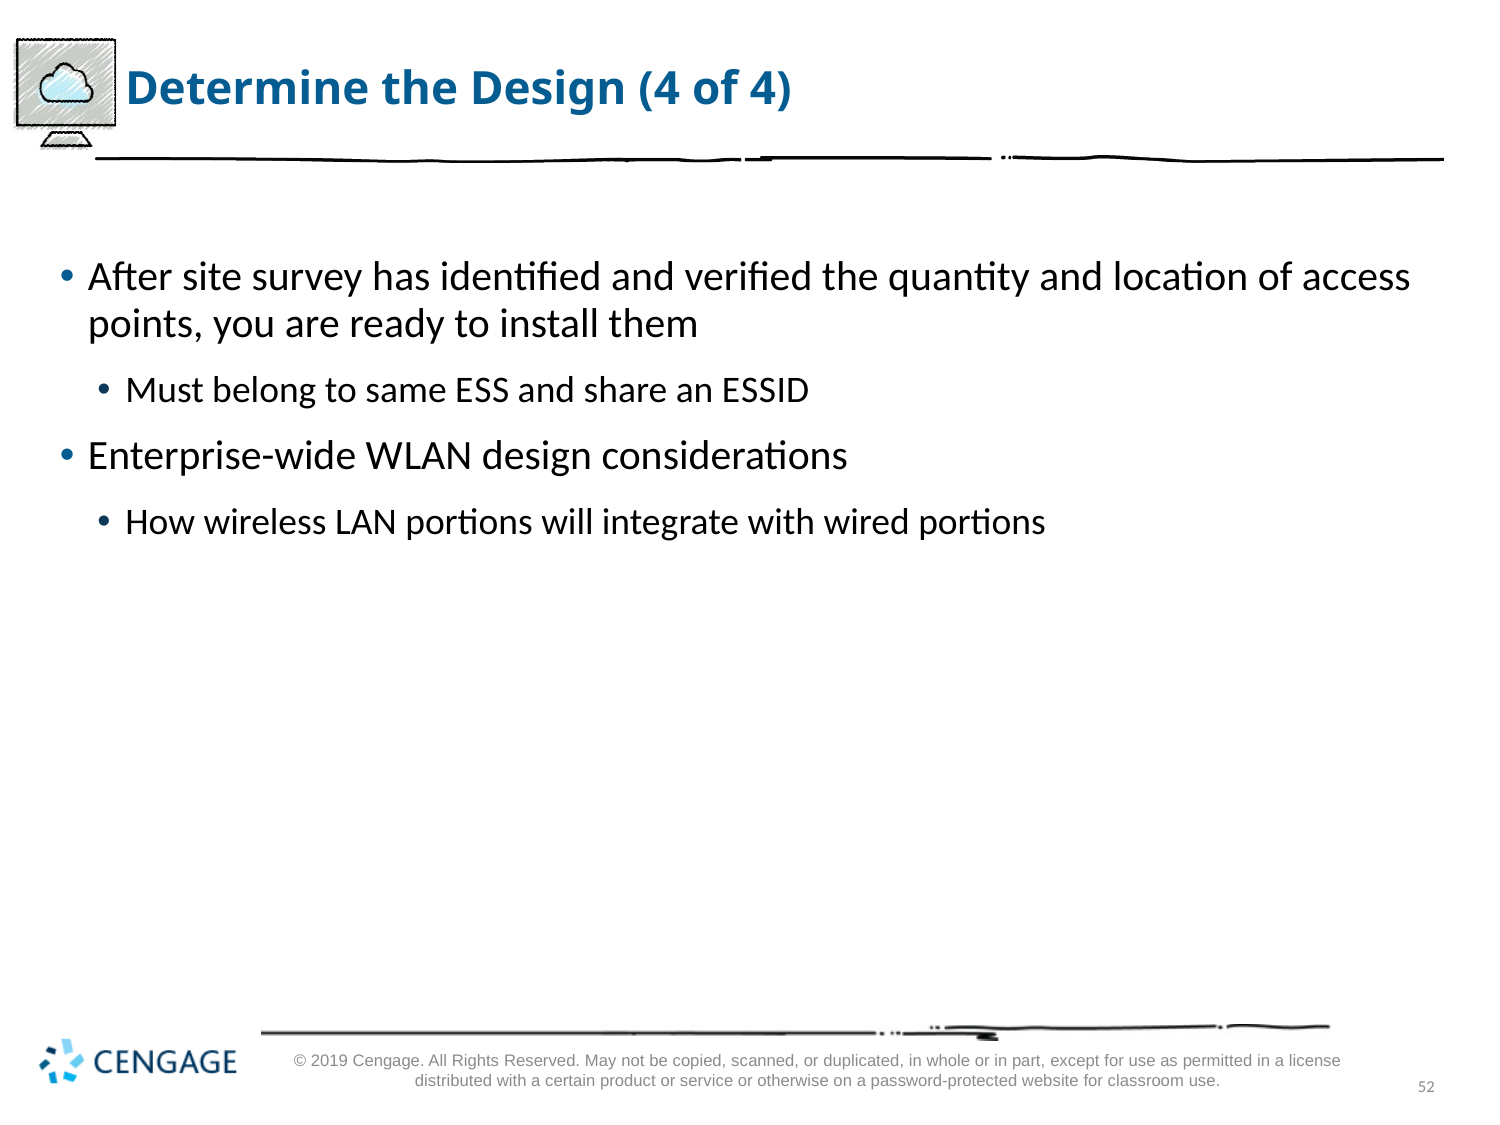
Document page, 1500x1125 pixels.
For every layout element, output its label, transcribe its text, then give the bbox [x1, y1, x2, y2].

list After site survey has identified and verified the quantity and location of access points, you are ready to install them Must belong to same E S S and share an E S S ID Enterprise-wide W LAN design considerations How wireless LAN portions will integrate with wired portions [59, 252, 1441, 546]
picture [19, 1025, 249, 1096]
picture [261, 1024, 1331, 1041]
footer © 2019 Cengage. All Rights Reserved. May not be copied, scanned, or duplicated, in whole or in part, except for use as permitted in a license distributed with a certain product or service or otherwise on a password-protected website for classroom use. [262, 1050, 1375, 1091]
picture [95, 155, 1444, 163]
title Determine the Design (4 of 4) [125, 66, 1442, 116]
picture [13, 36, 117, 151]
